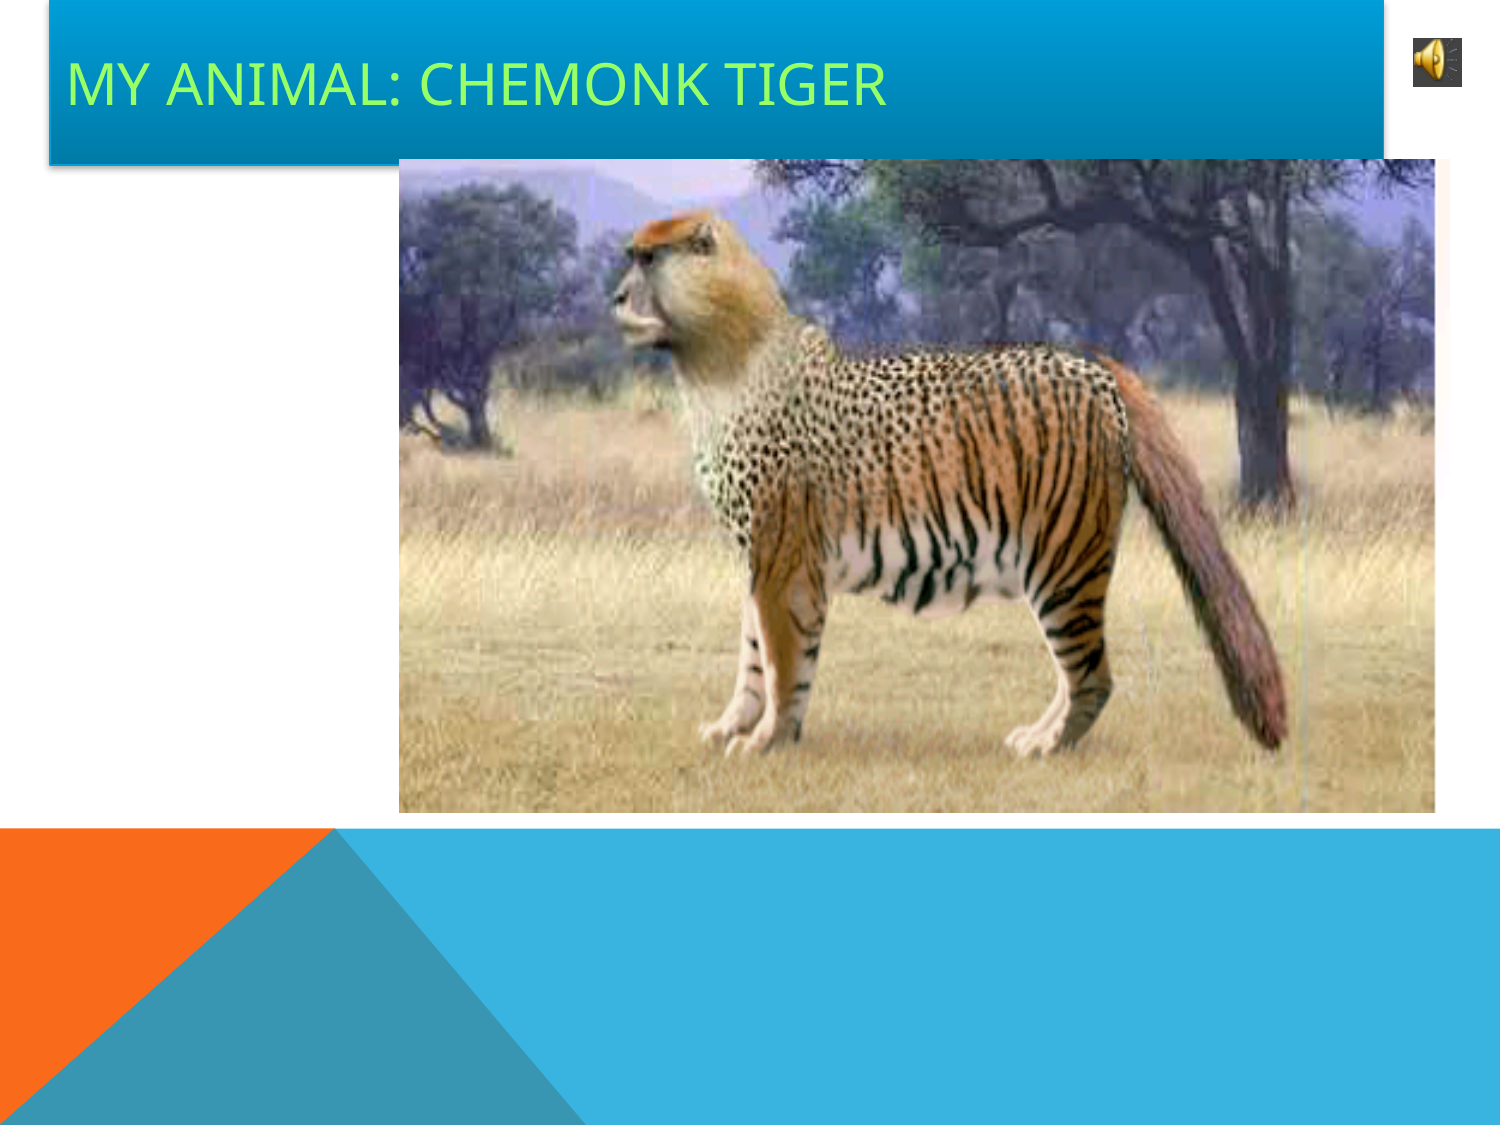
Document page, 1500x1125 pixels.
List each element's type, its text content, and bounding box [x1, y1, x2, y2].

picture [1412, 37, 1463, 88]
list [399, 159, 1451, 813]
title My Animal: chemonk tiger [49, 0, 1384, 166]
